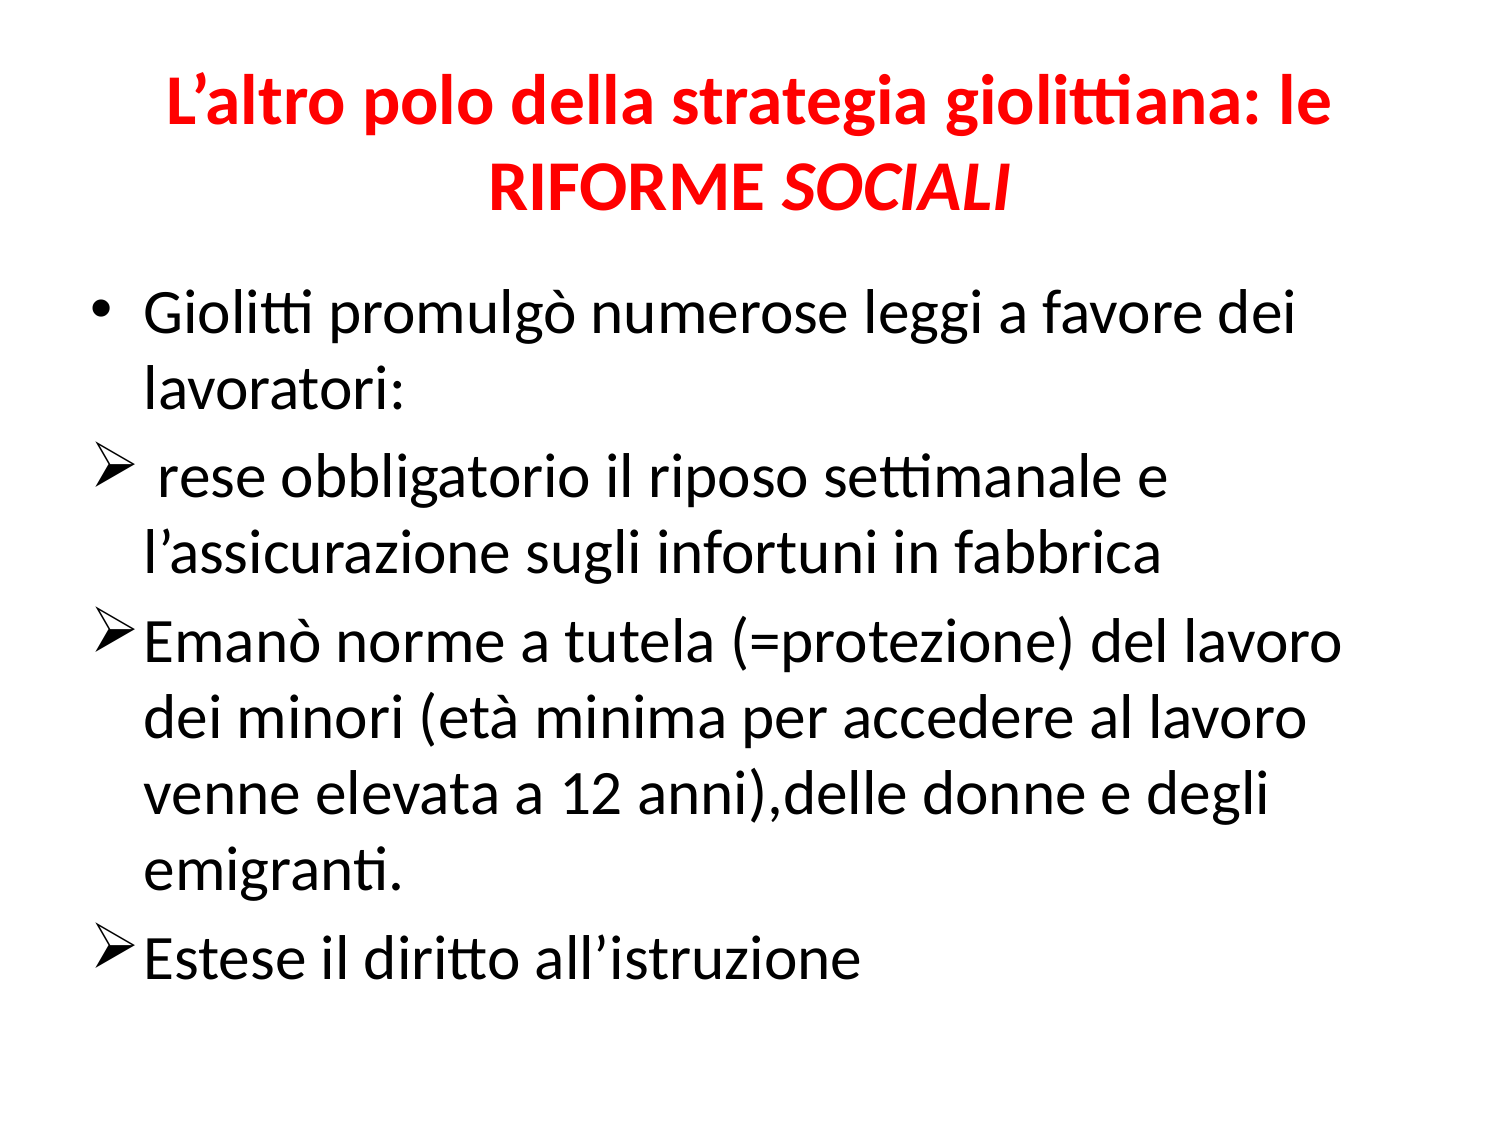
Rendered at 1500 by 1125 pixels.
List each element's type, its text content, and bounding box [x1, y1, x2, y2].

list Giolitti promulgò numerose leggi a favore dei lavoratori: rese obbligatorio il riposo settimanale e l’assicurazione sugli infortuni in fabbrica Emanò norme a tutela (=protezione) del lavoro dei minori (età minima per accedere al lavoro venne elevata a 12 anni),delle donne e degli emigranti. Estese il diritto all’istruzione [75, 262, 1425, 1005]
title L’altro polo della strategia giolittiana: le RIFORME SOCIALI [75, 45, 1425, 233]
